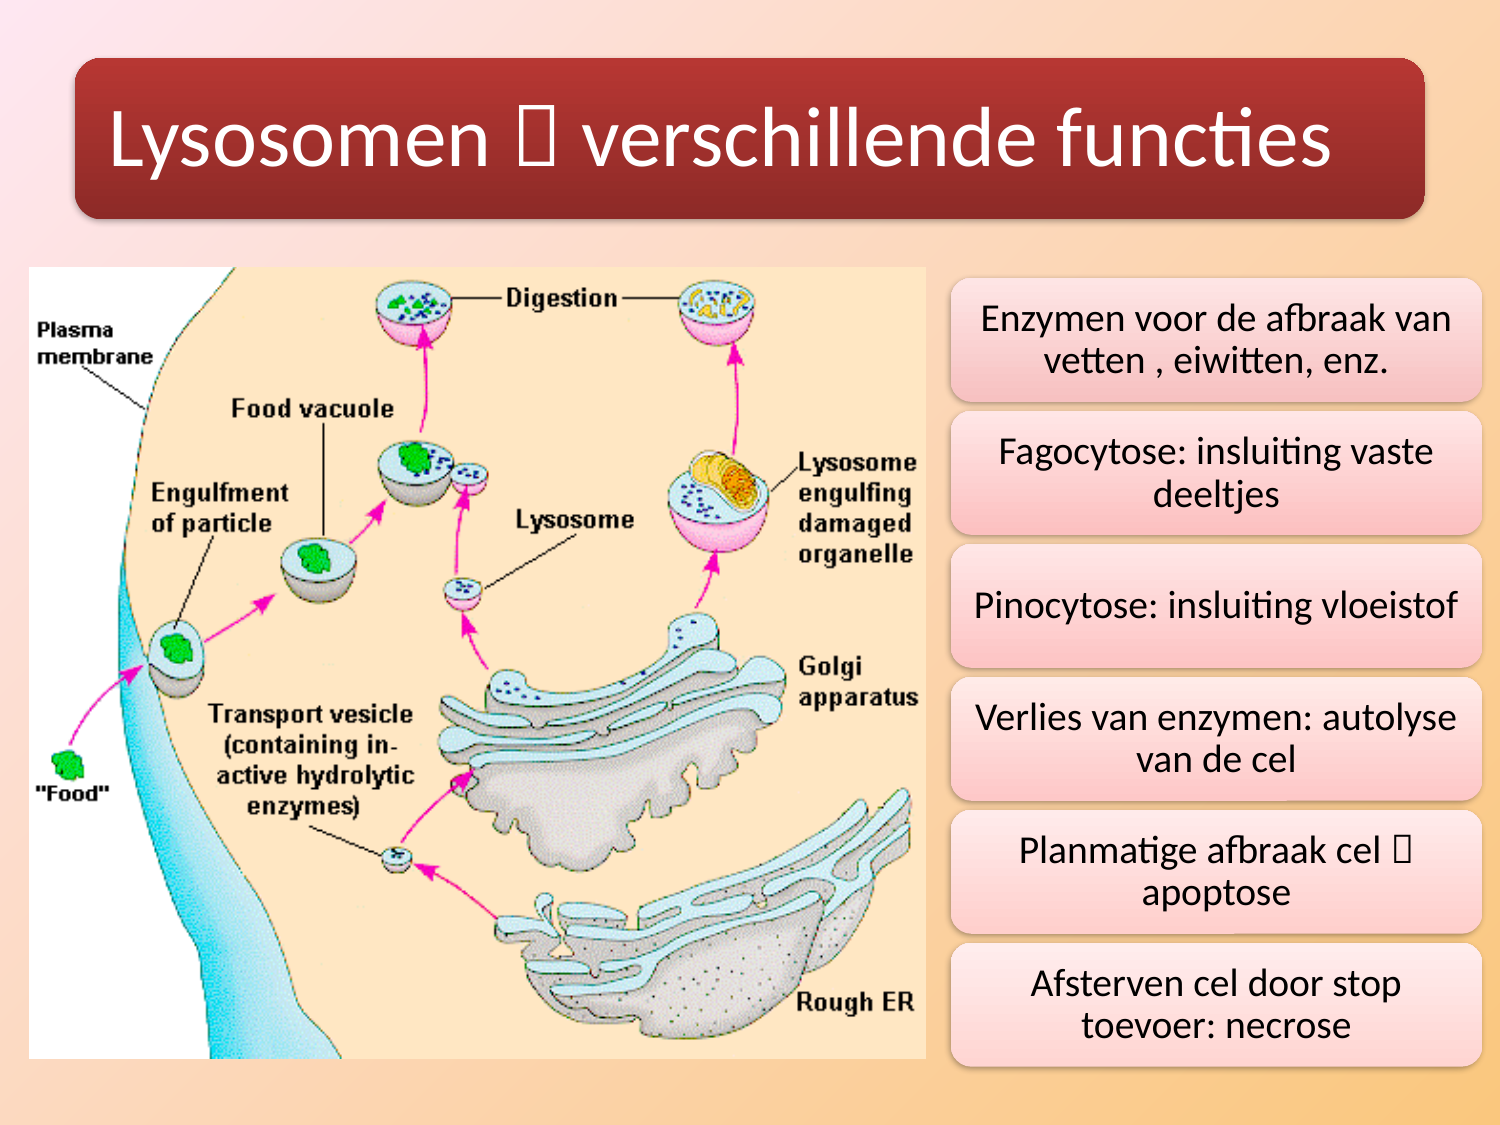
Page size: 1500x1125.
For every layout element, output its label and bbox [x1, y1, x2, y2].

list [950, 262, 1483, 1083]
text_box [74, 44, 1426, 233]
picture [29, 266, 926, 1059]
